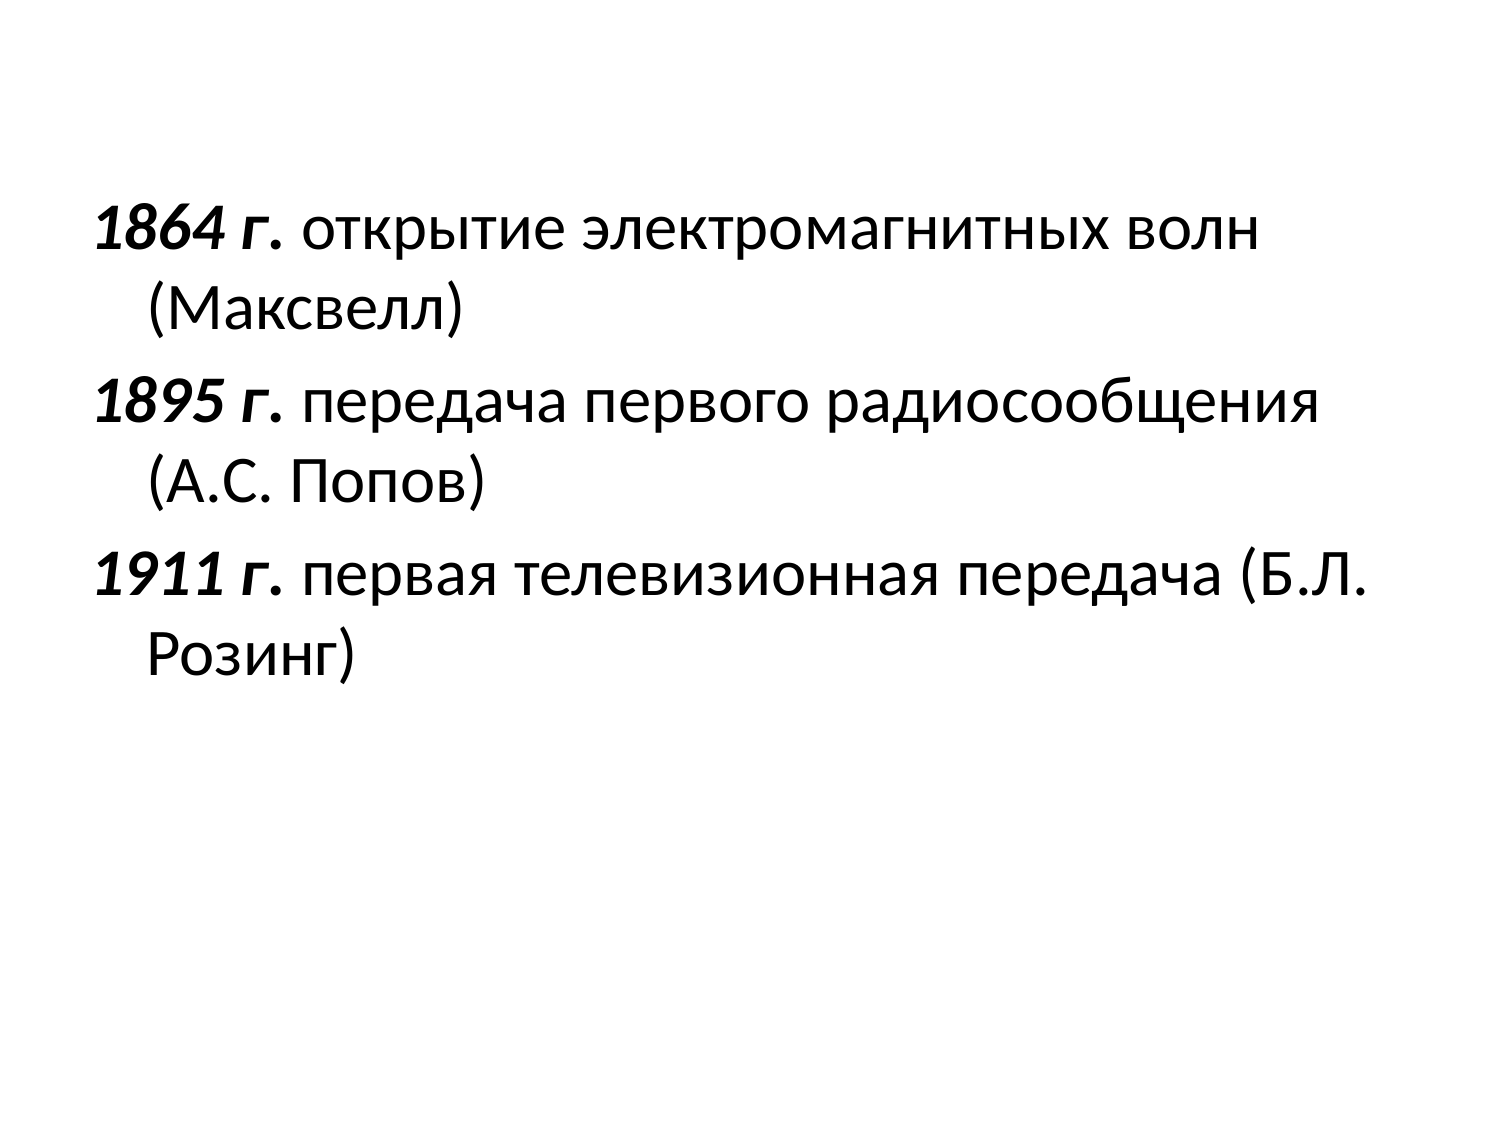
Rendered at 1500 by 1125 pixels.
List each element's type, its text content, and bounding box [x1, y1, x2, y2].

list 1864 г. открытие электромагнитных волн (Максвелл) 1895 г. передача первого радиосообщения (А.С. Попов) 1911 г. первая телевизионная передача (Б.Л. Розинг) [75, 174, 1425, 1005]
